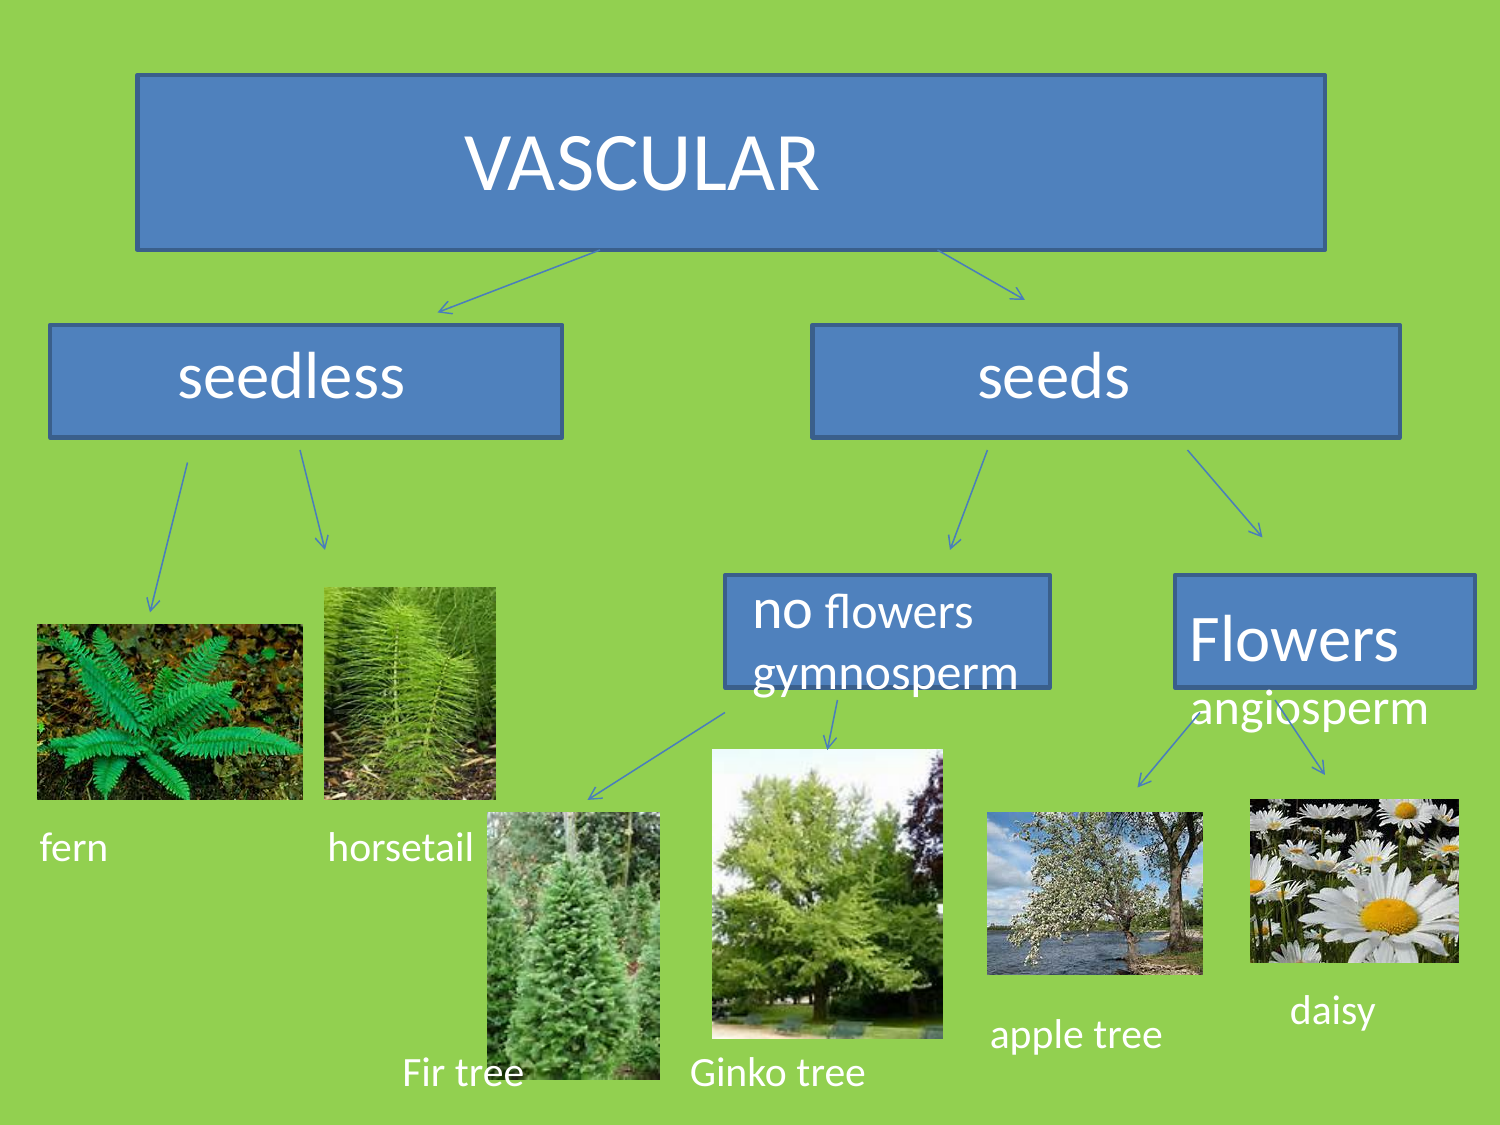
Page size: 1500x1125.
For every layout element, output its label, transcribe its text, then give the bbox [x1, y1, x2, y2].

picture [1249, 799, 1459, 963]
text_box apple tree [974, 999, 1200, 1065]
text_box VASCULAR [450, 99, 875, 215]
text_box Fir tree [387, 1037, 575, 1103]
text_box [48, 323, 564, 440]
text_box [437, 249, 601, 313]
picture [324, 587, 496, 801]
text_box fern [24, 812, 313, 878]
picture [487, 812, 660, 1080]
text_box [810, 323, 1402, 440]
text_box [918, 480, 1019, 519]
text_box [723, 573, 737, 690]
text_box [262, 487, 363, 513]
text_box seeds [962, 324, 1250, 420]
picture [37, 624, 303, 801]
text_box daisy [1274, 975, 1425, 1040]
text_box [1180, 455, 1269, 532]
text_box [587, 712, 726, 801]
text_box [1130, 718, 1207, 782]
picture [987, 812, 1204, 976]
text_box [807, 719, 858, 731]
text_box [93, 518, 244, 557]
text_box [1173, 573, 1477, 690]
text_box seedless [162, 324, 450, 420]
picture [712, 749, 943, 1040]
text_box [937, 249, 1026, 301]
text_box Ginko tree [674, 1037, 963, 1103]
text_box horsetail [313, 812, 485, 878]
text_box Flowers angiosperm [1174, 587, 1463, 743]
text_box no flowers gymnosperm [737, 562, 1075, 708]
text_box [135, 73, 1327, 252]
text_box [1262, 712, 1338, 763]
